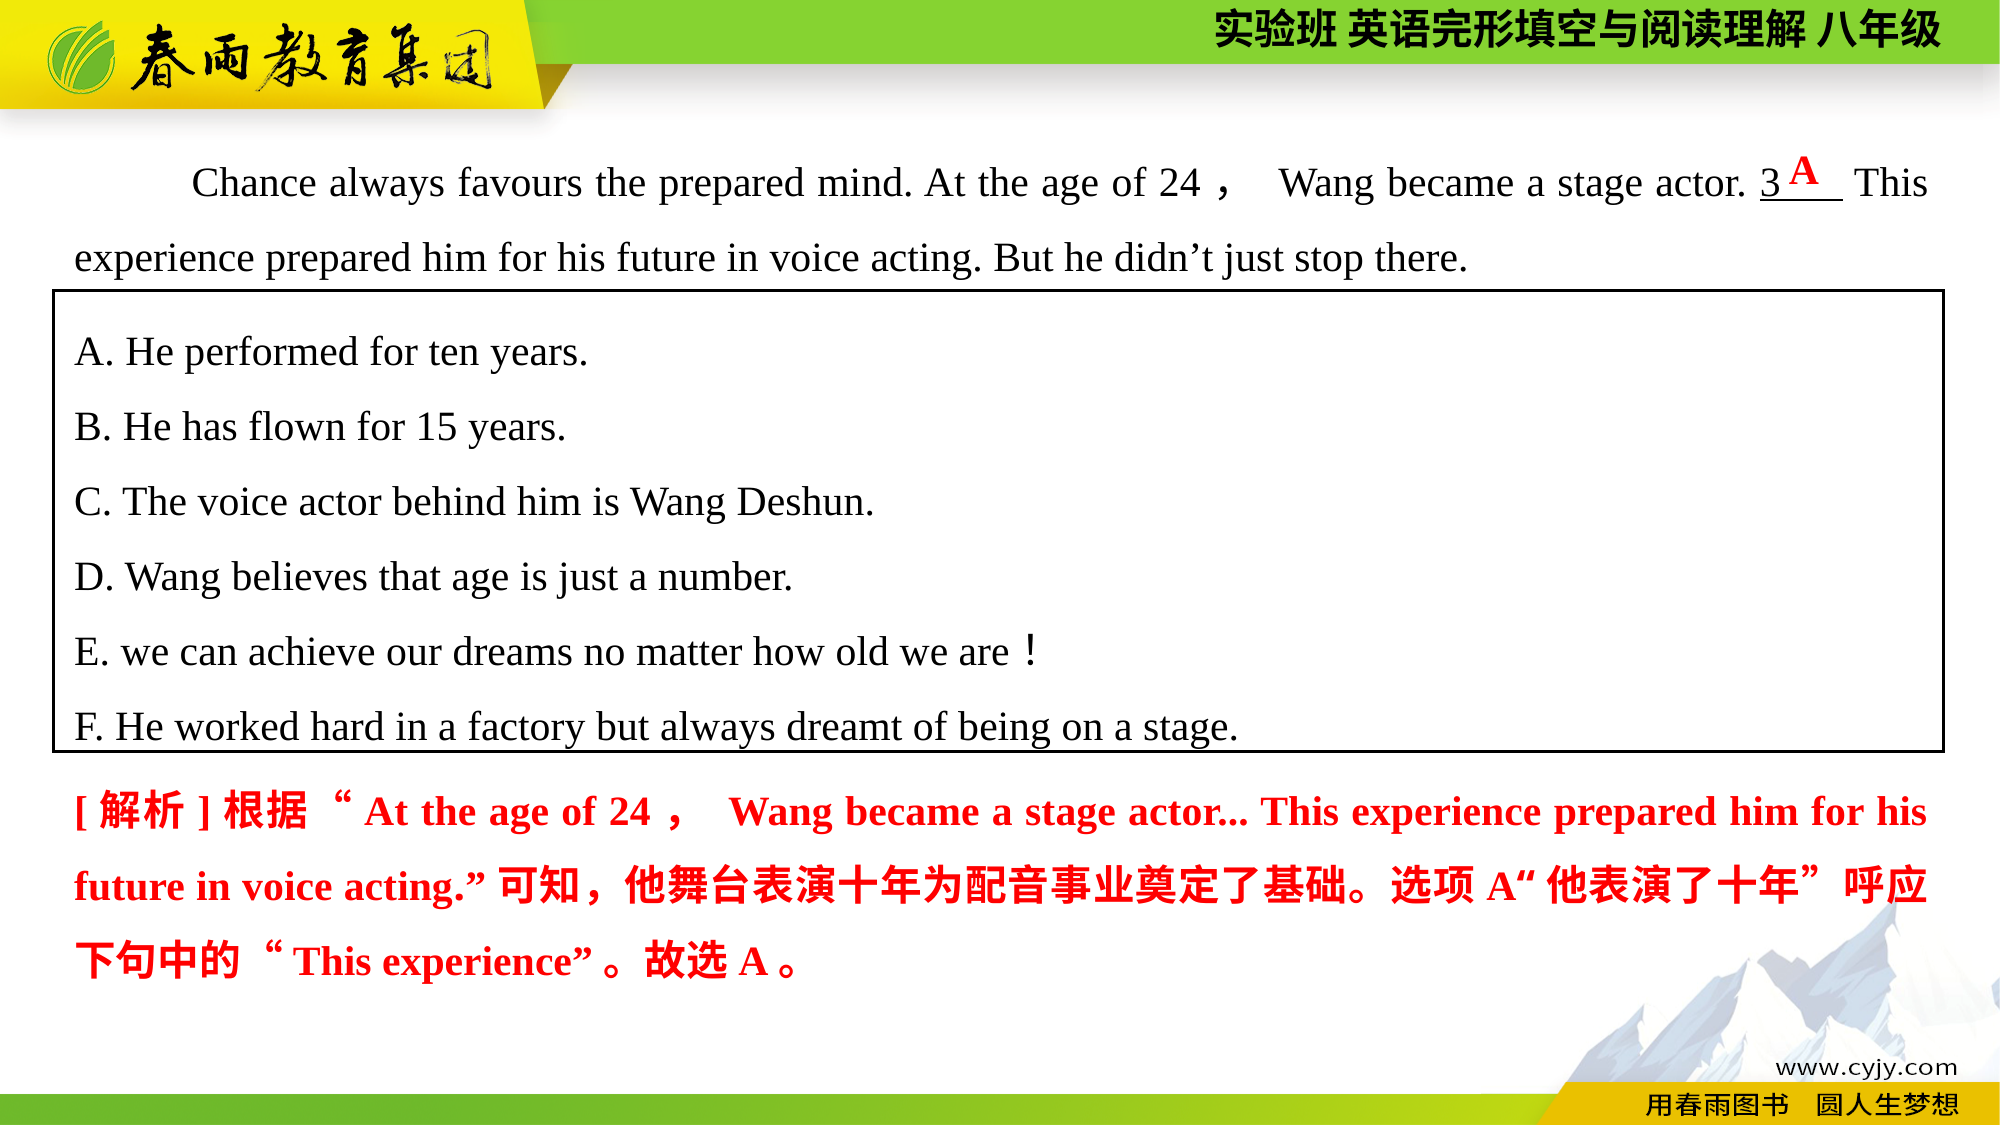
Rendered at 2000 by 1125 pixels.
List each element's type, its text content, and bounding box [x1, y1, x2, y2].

text_box [解析]根据“At the age of 24， Wang became a stage actor... This experience prepared him for his future in voice acting.”可知，他舞台表演十年为配音事业奠定了基础。选项A“他表演了十年”呼应下句中的“This experience”。故选A。 [59, 756, 1944, 992]
text_box A [1774, 135, 1835, 201]
text_box [53, 290, 1944, 752]
picture [0, 0, 2000, 1125]
list Chance always favours the prepared mind. At the age of 24， Wang became a stage actor. 3 This experience prepared him for his future in voice acting. But he didn’t just stop there. [59, 122, 1944, 280]
text_box A. He performed for ten years. B. He has flown for 15 years. C. The voice actor behind him is Wang Deshun. D. Wang believes that age is just a number. E. we can achieve our dreams no matter how old we are！ F. He worked hard in a factory but always dreamt of being on a stage. [59, 752, 1944, 756]
